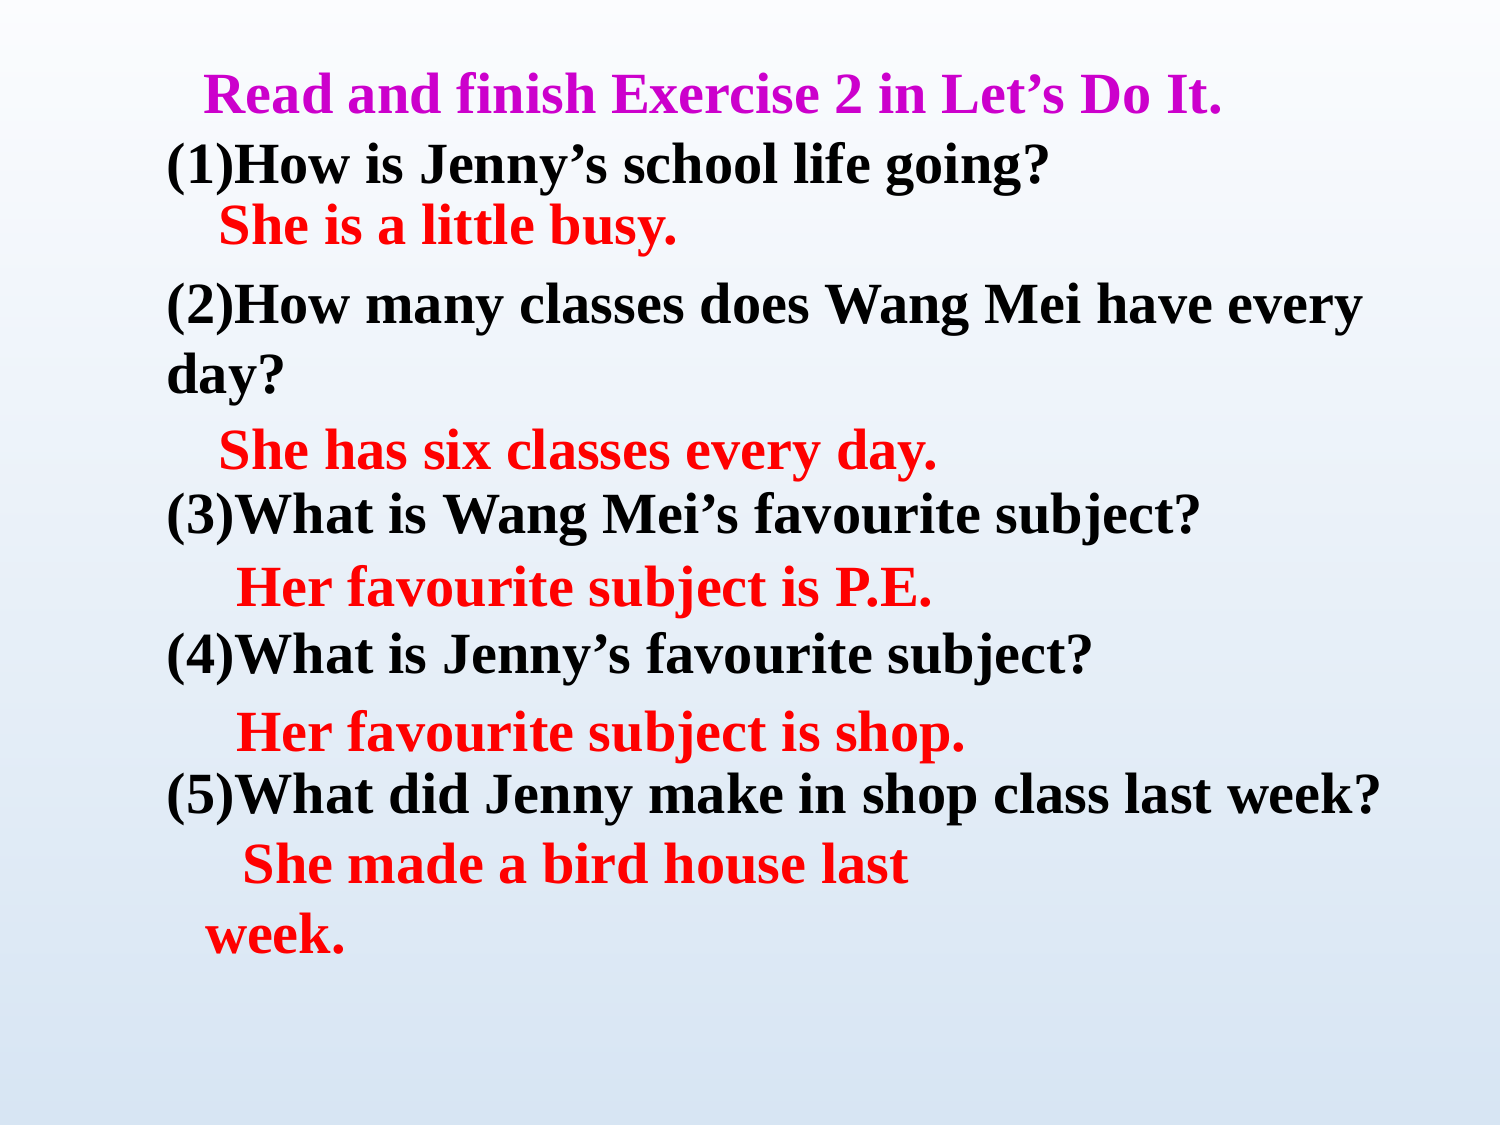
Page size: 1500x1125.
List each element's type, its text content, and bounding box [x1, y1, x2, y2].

text_box Her favourite subject is P.E. [221, 540, 1106, 625]
text_box Read and finish Exercise 2 in Let’s Do It. (1)How is Jenny’s school life going? (2)How many classes does Wang Mei have every day? (3)What is Wang Mei’s favourite subject? (4)What is Jenny’s favourite subject? (5)What did Jenny make in shop class last week? [151, 47, 1409, 903]
text_box Her favourite subject is shop. [221, 685, 1331, 771]
text_box She has six classes every day. [204, 403, 1262, 489]
text_box She made a bird house last week. [190, 817, 1042, 903]
text_box She is a little busy. [204, 179, 952, 264]
